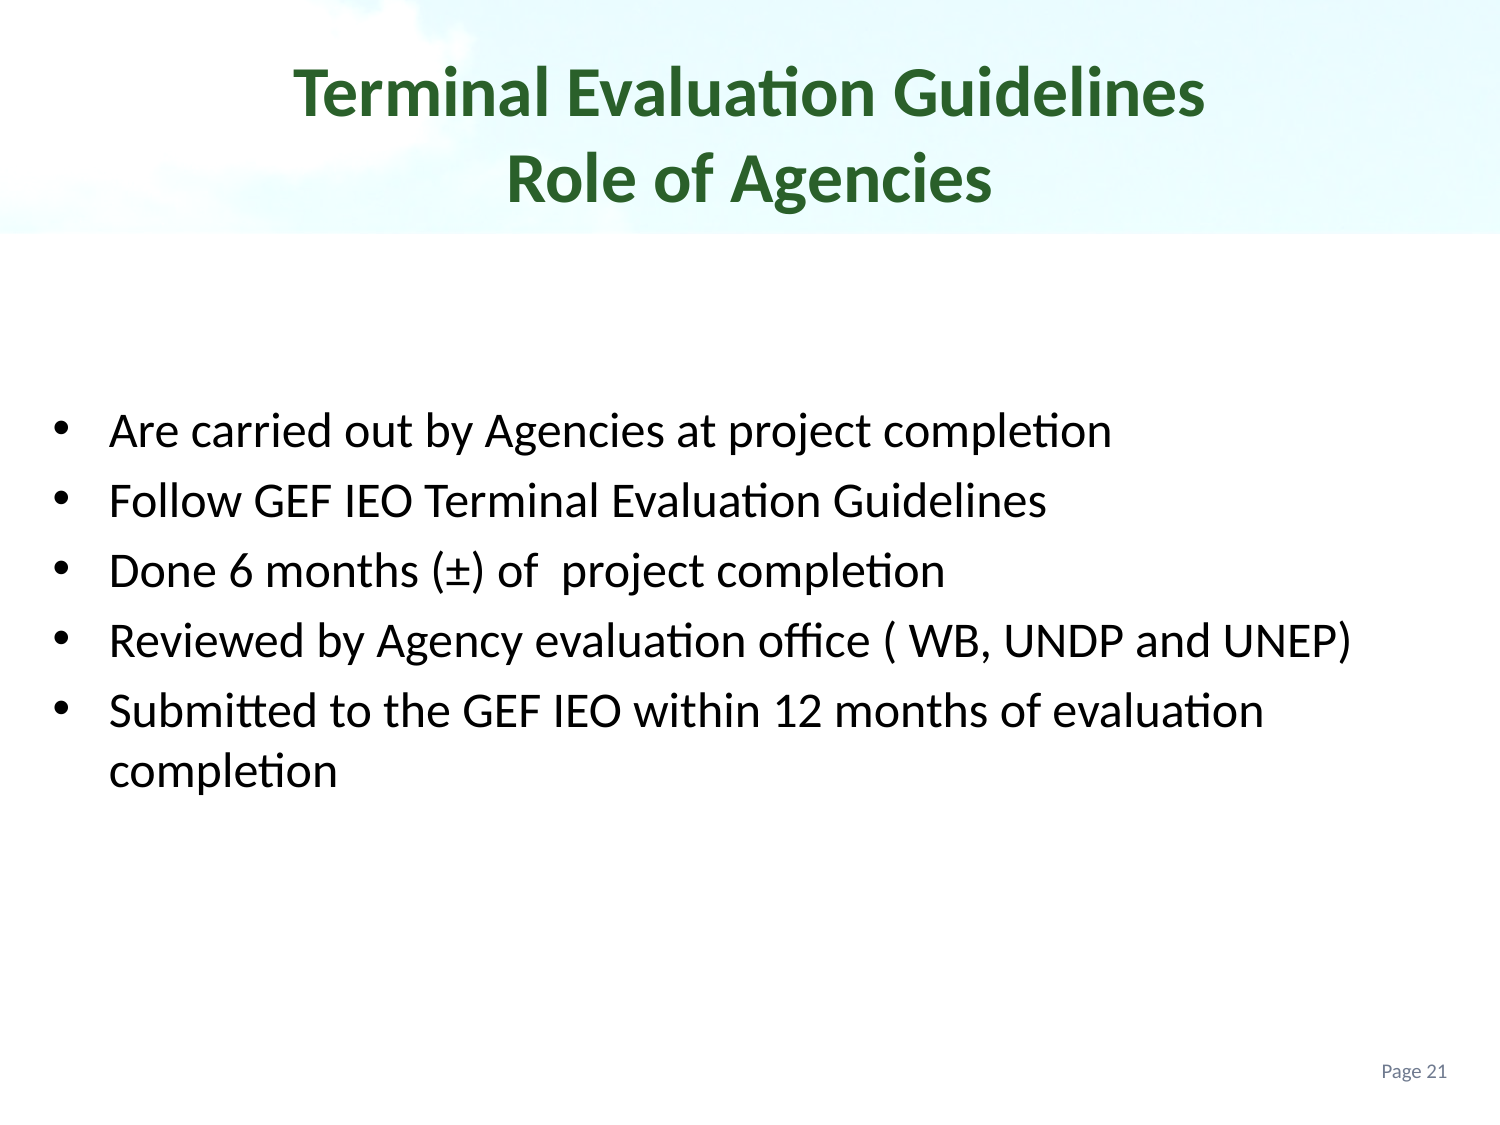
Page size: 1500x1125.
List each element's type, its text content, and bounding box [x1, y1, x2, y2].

list Are carried out by Agencies at project completion Follow GEF IEO Terminal Evaluation Guidelines Done 6 months (±) of project completion Reviewed by Agency evaluation office ( WB, UNDP and UNEP) Submitted to the GEF IEO within 12 months of evaluation completion [37, 249, 1463, 1050]
title Terminal Evaluation Guidelines Role of Agencies [37, 37, 1463, 225]
